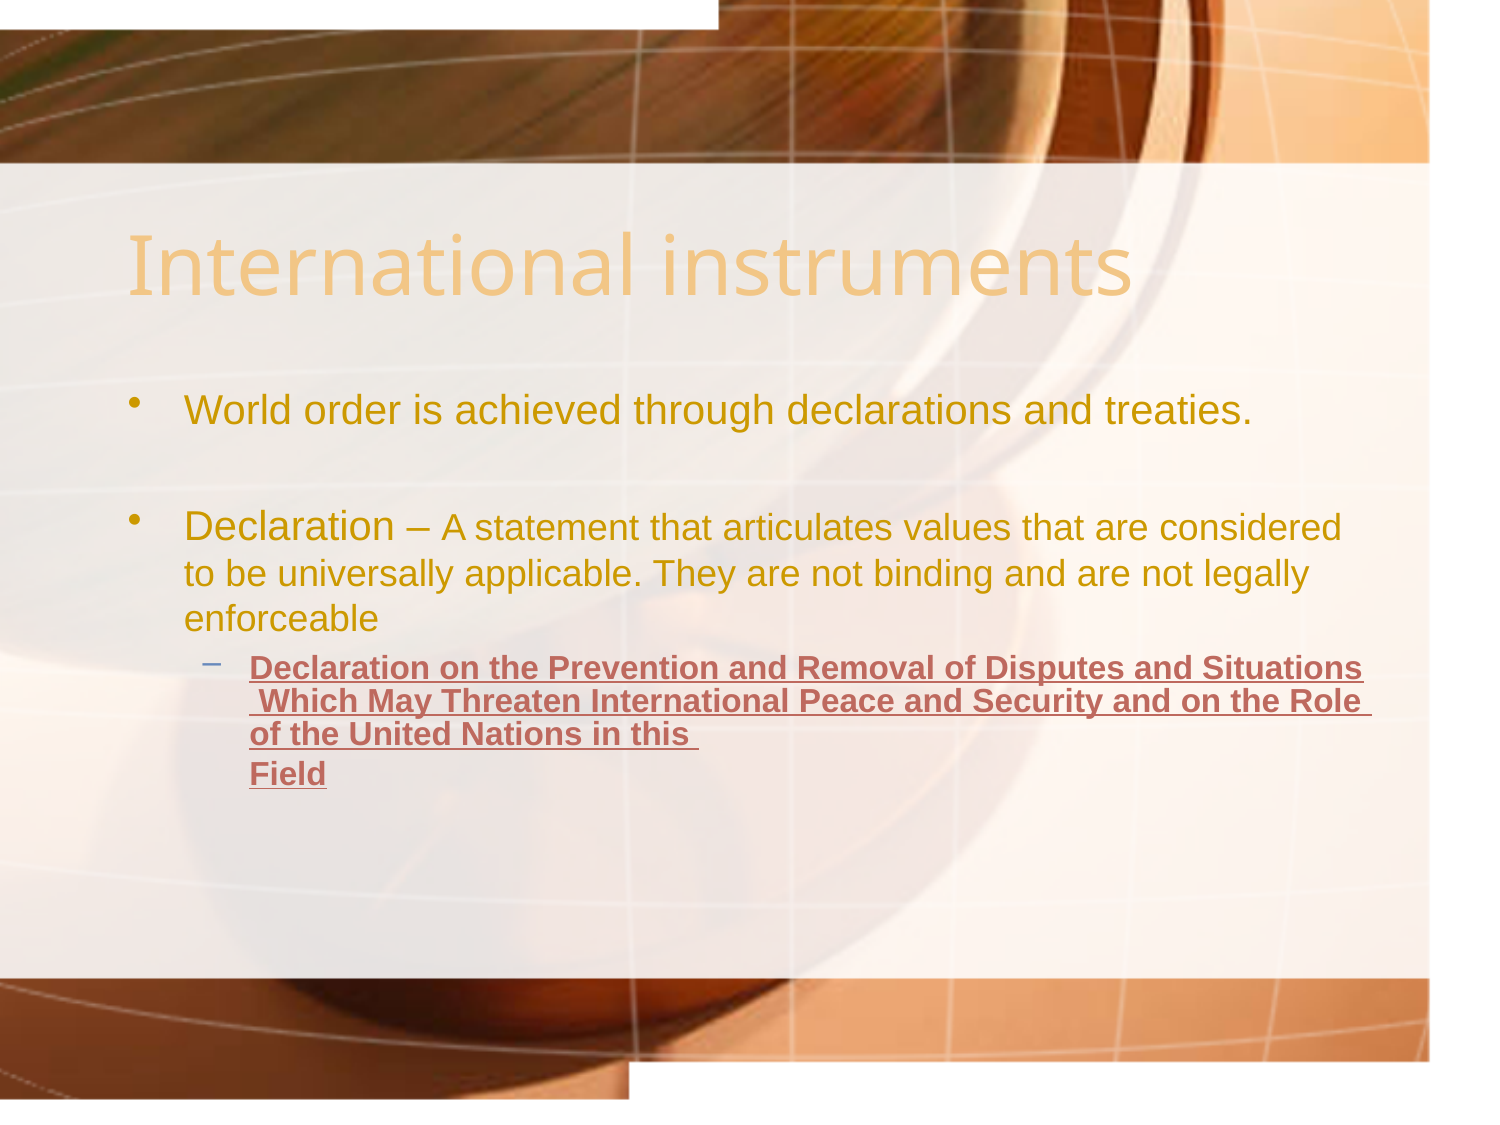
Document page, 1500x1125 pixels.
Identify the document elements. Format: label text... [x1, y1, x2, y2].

title International instruments [112, 187, 1388, 338]
list World order is achieved through declarations and treaties. Declaration – A statement that articulates values that are considered to be universally applicable. They are not binding and are not legally enforceable Declaration on the Prevention and Removal of Disputes and Situations Which May Threaten International Peace and Security and on the Role of the United Nations in this Field [112, 374, 1388, 951]
picture [0, 0, 1500, 1125]
